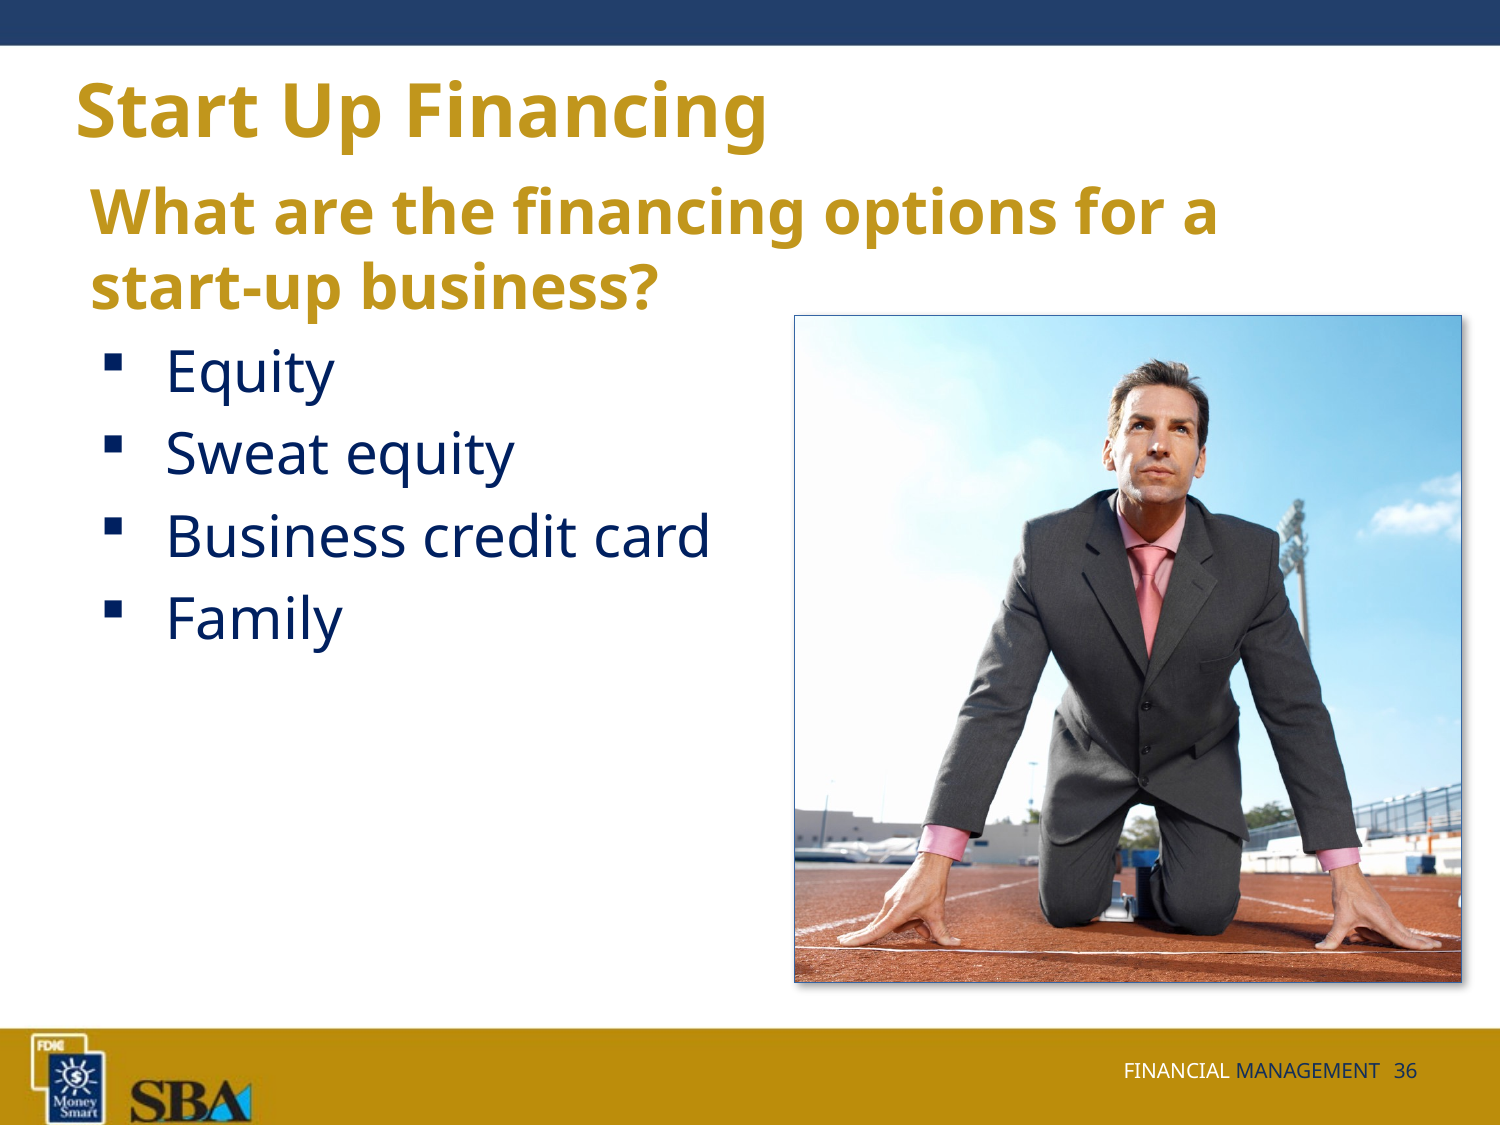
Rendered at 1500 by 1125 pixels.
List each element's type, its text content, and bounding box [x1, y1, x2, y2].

list What are the financing options for a start-up business? Equity Sweat equity Business credit card Family [90, 171, 1442, 873]
title Start Up Financing [74, 61, 1426, 163]
picture [0, 0, 1500, 1125]
